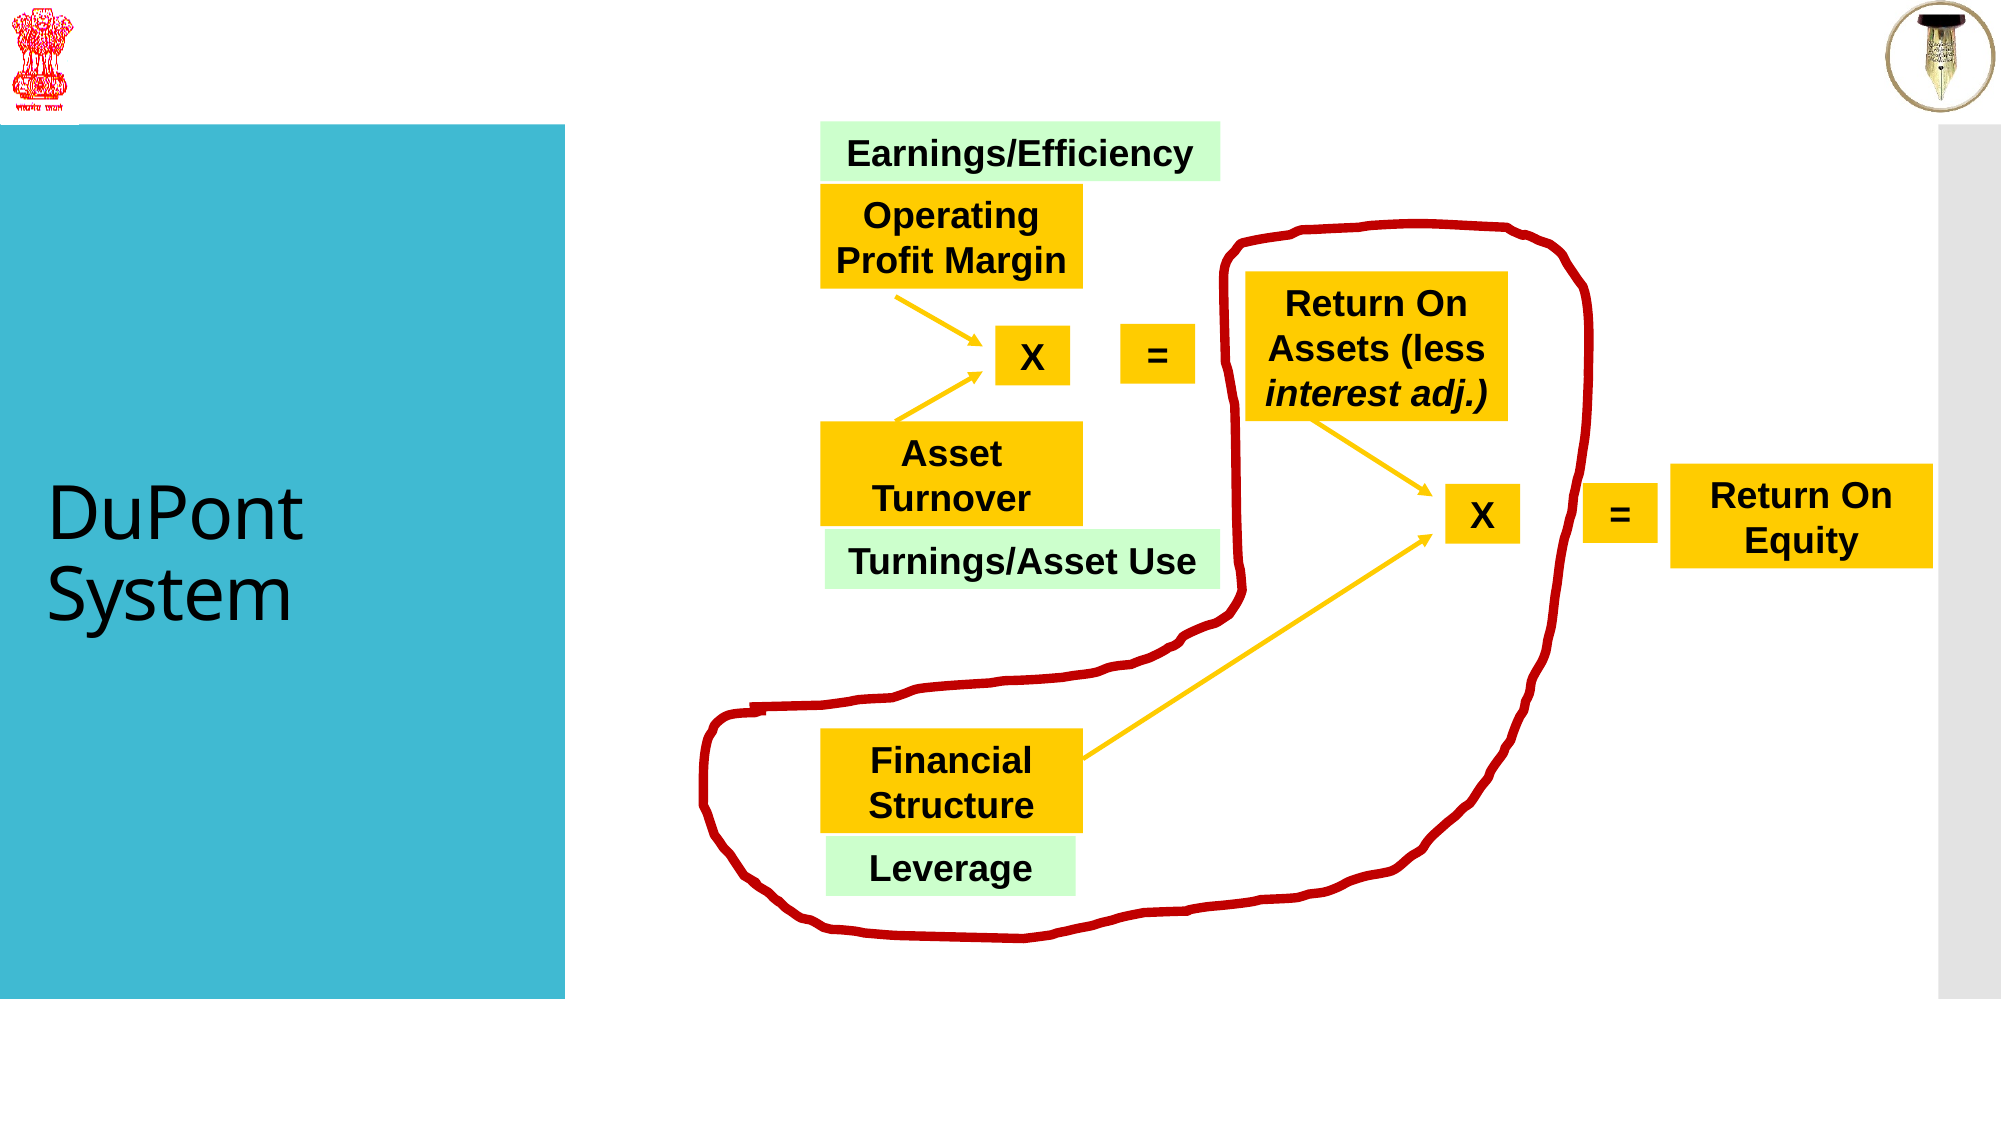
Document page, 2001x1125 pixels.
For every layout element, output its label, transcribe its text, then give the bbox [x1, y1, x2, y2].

text_box [895, 296, 983, 347]
title DuPont System [31, 178, 515, 933]
text_box Asset Turnover [820, 421, 1083, 527]
text_box = [1120, 323, 1196, 384]
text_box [0, 0, 79, 125]
text_box = [1582, 483, 1658, 543]
text_box Return On Equity [1670, 463, 1933, 569]
text_box [895, 371, 983, 422]
text_box Operating Profit Margin [820, 183, 1083, 289]
text_box Earnings/Efficiency [820, 121, 1221, 182]
text_box X [995, 325, 1071, 386]
text_box [702, 222, 1590, 940]
picture [1884, 0, 1996, 113]
text_box Turnings/Asset Use [824, 529, 1221, 589]
